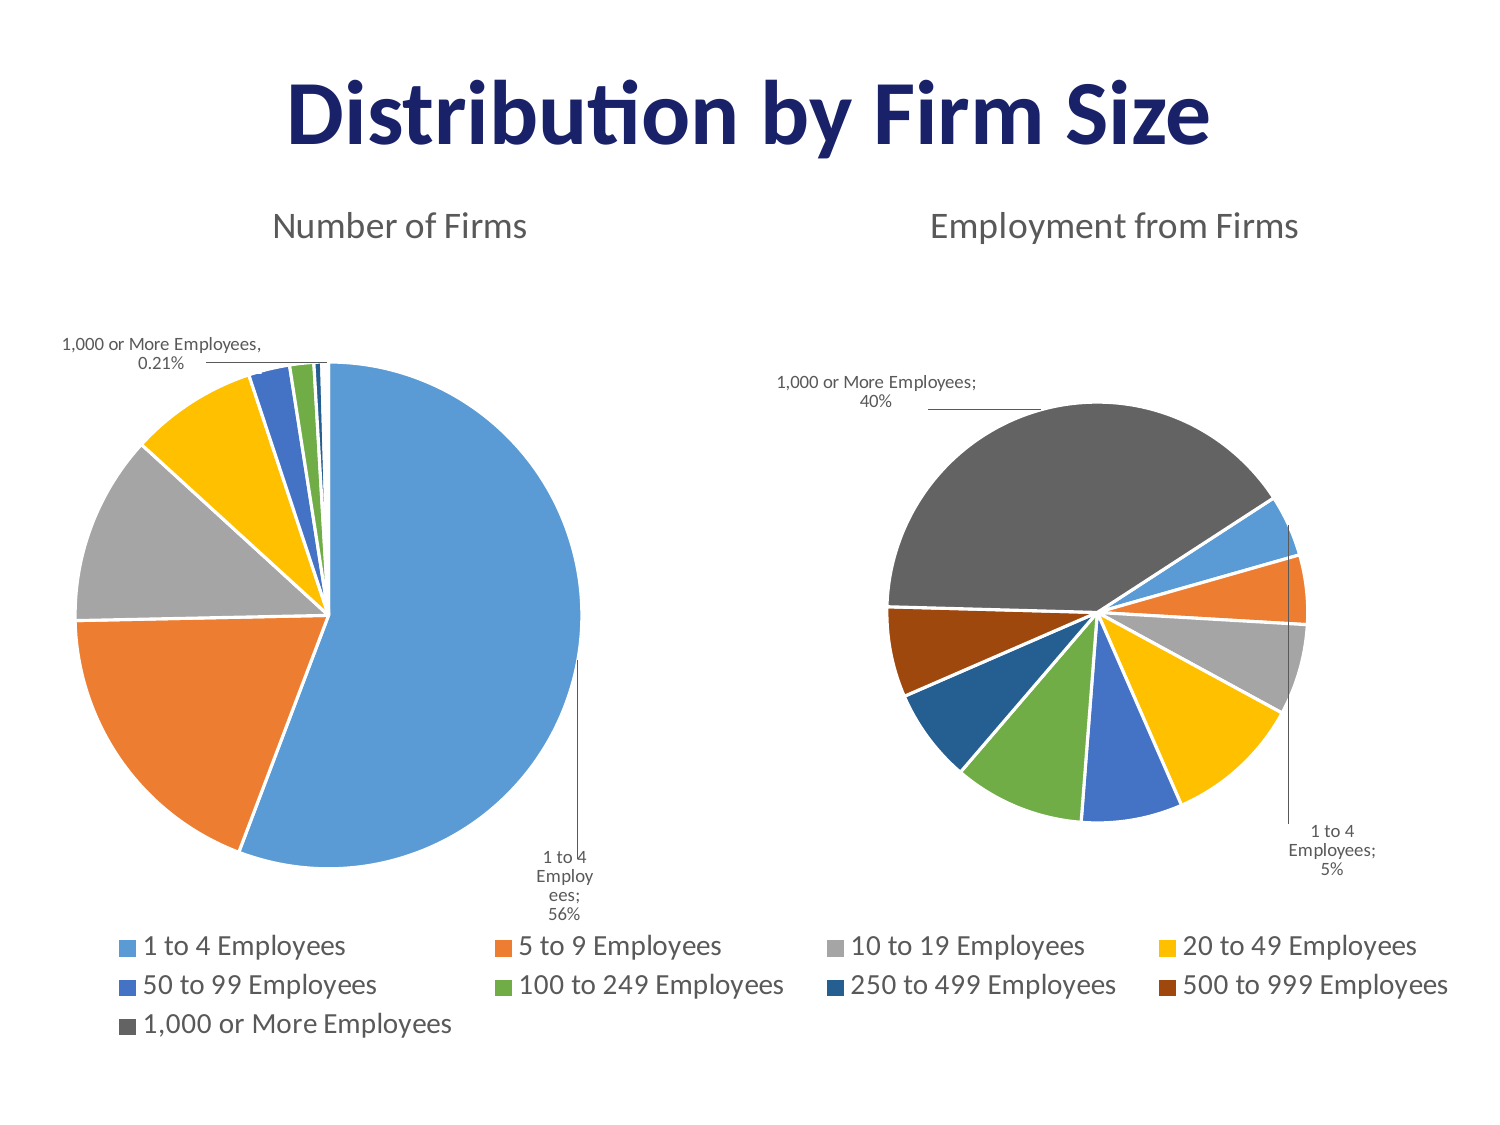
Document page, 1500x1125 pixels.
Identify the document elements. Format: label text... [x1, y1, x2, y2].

chart [61, 176, 1500, 1062]
title Distribution by Firm Size [74, 44, 1426, 226]
